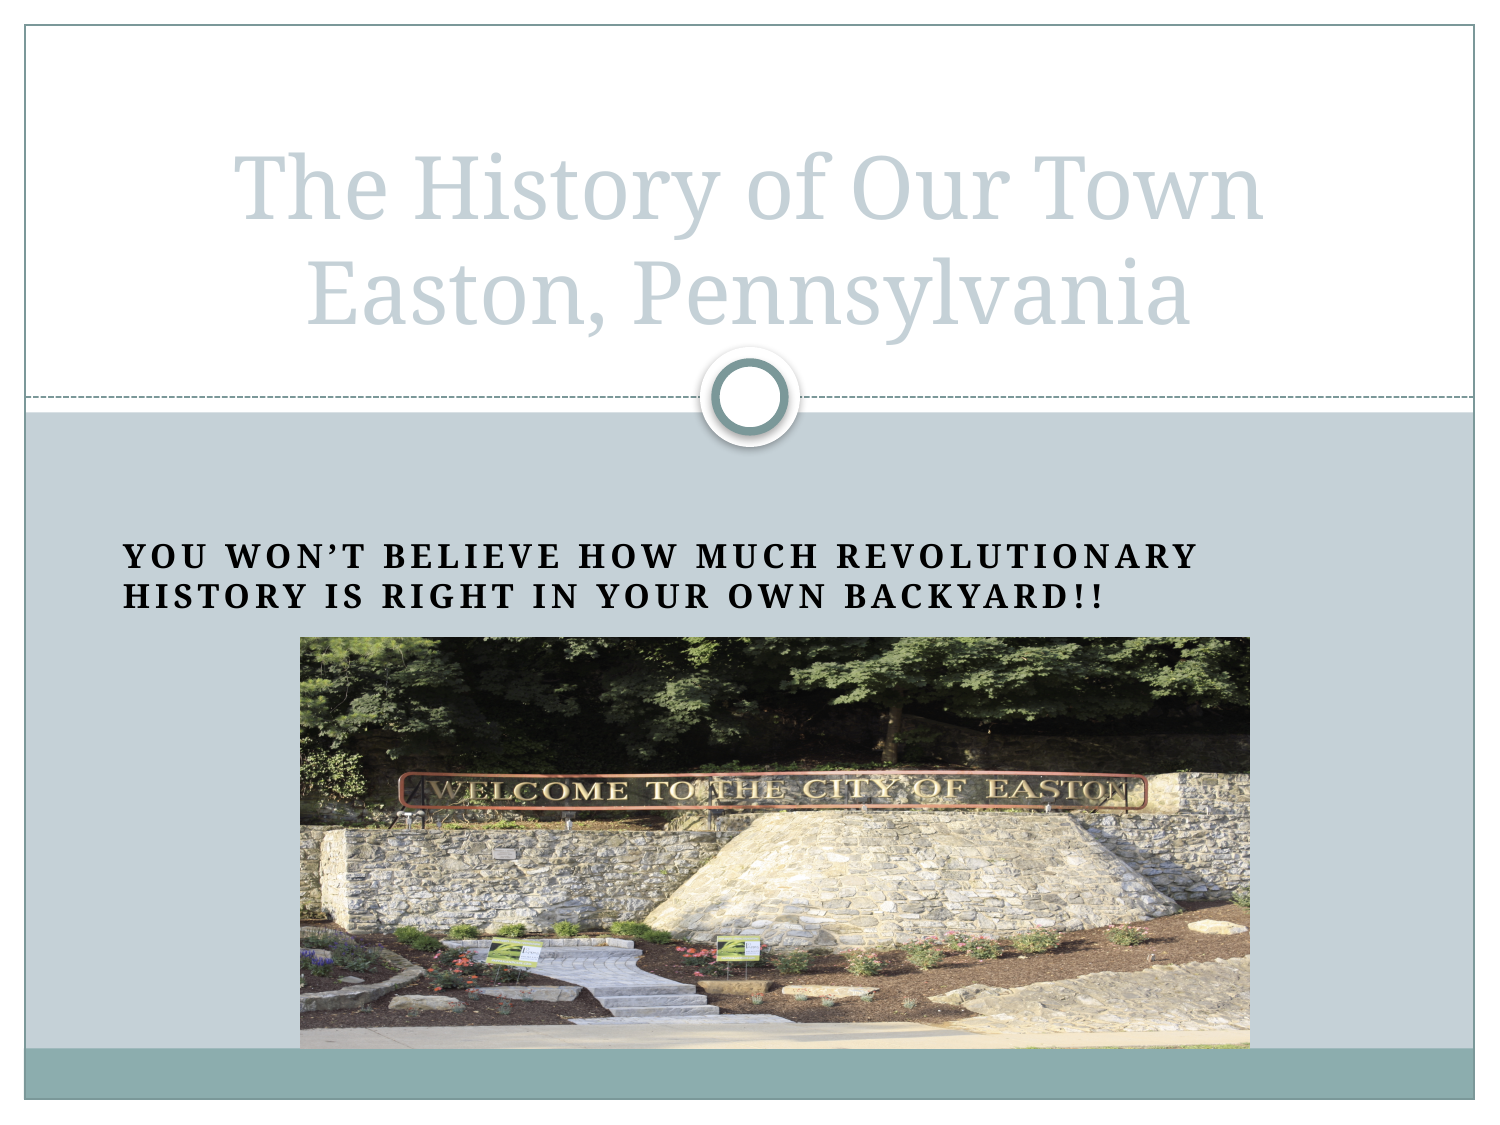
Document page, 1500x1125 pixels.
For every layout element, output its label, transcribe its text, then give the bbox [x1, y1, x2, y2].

picture [299, 637, 1251, 1050]
title The History of Our Town Easton, Pennsylvania [112, 62, 1388, 350]
subtitle You won’t believe how much Revolutionary History is right in your own backyard!! [108, 527, 1392, 638]
